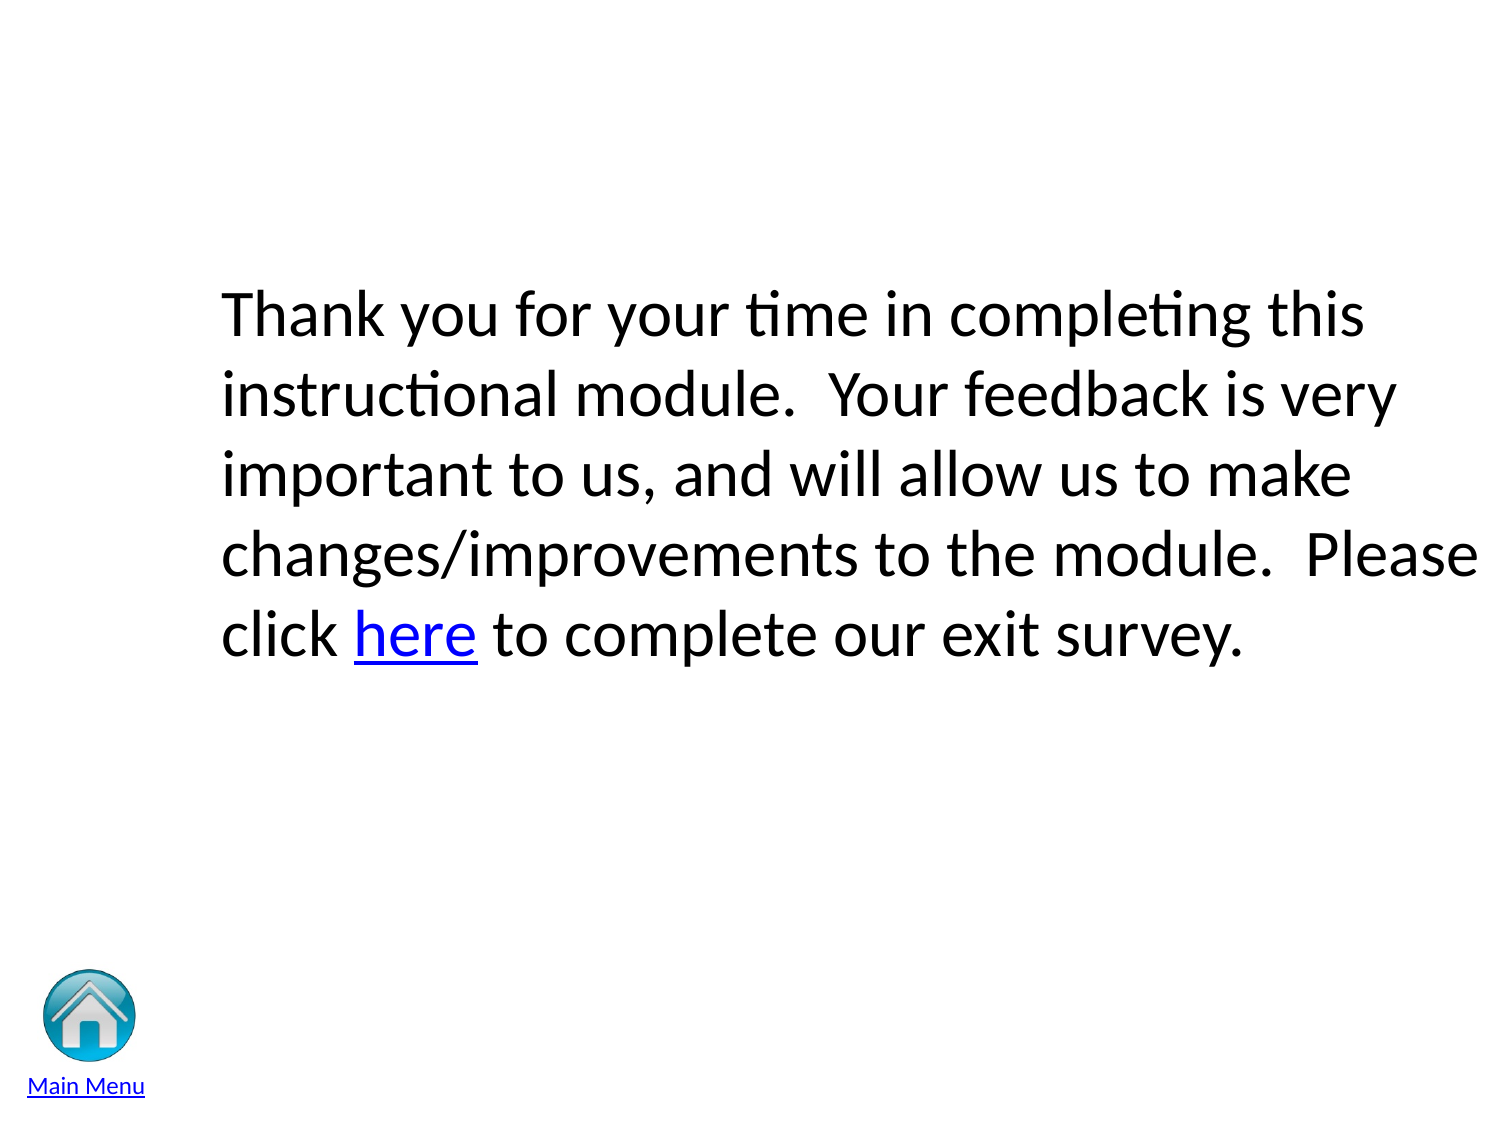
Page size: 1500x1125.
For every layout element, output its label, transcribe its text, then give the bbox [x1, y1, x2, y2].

picture [37, 962, 141, 1066]
list Thank you for your time in completing this instructional module. Your feedback is very important to us, and will allow us to make changes/improvements to the module. Please click here to complete our exit survey. [150, 262, 1500, 1005]
